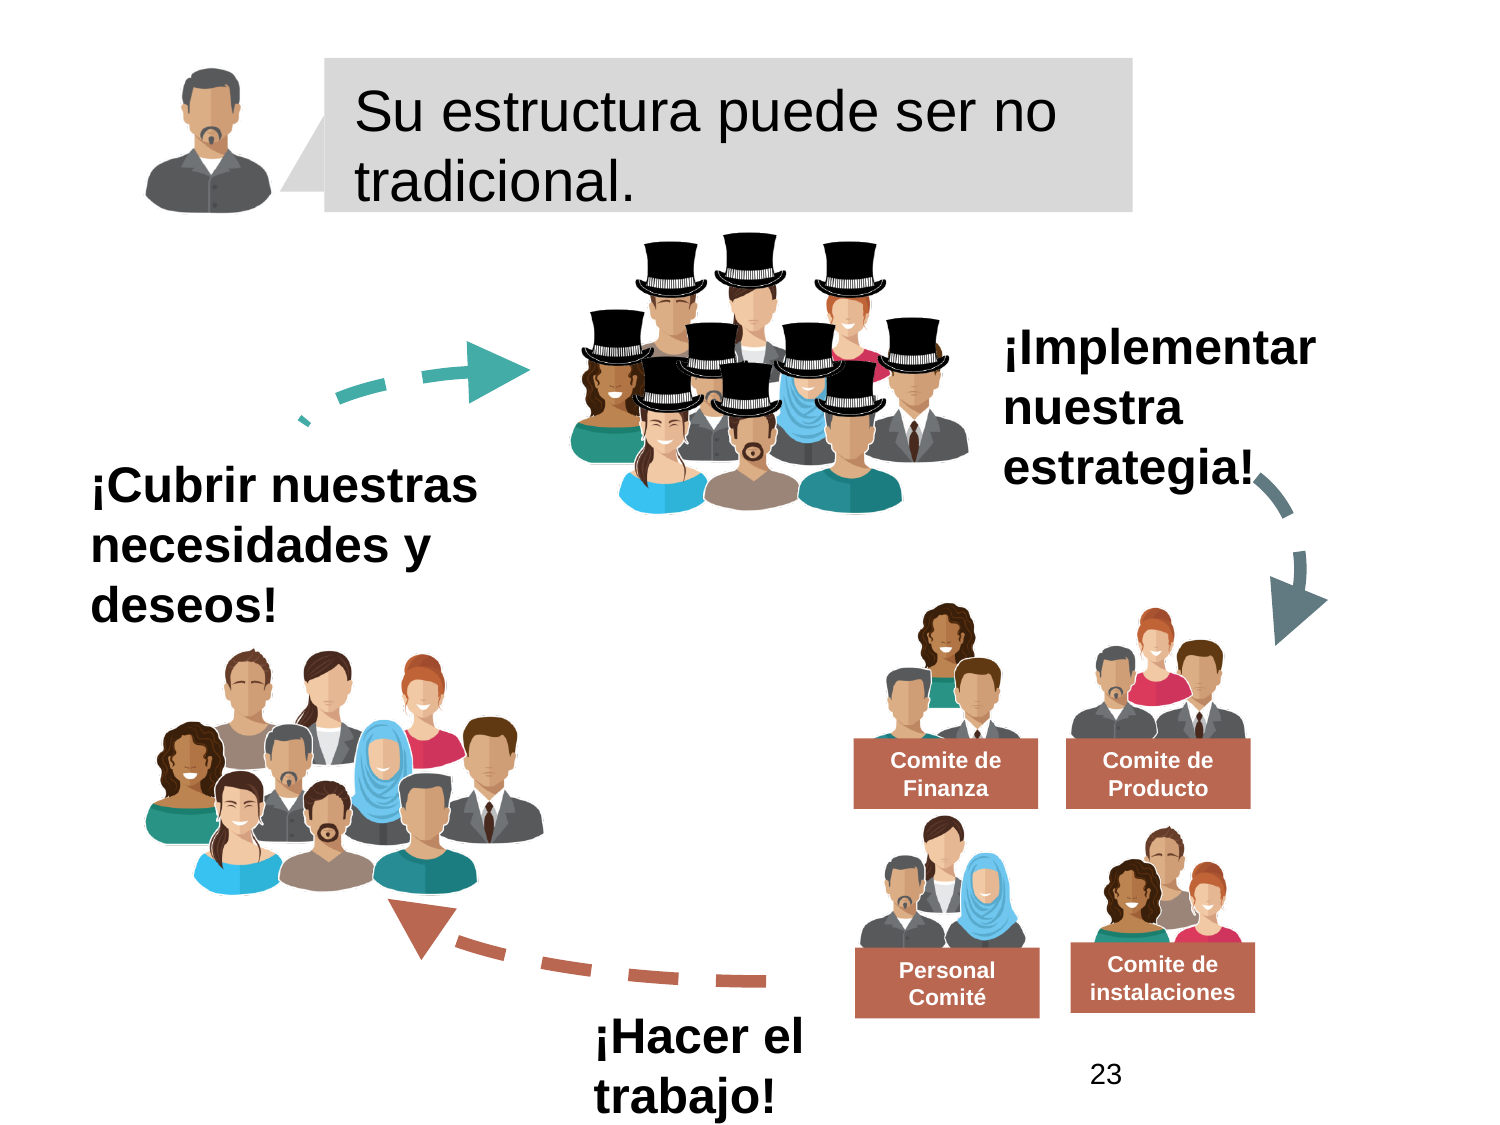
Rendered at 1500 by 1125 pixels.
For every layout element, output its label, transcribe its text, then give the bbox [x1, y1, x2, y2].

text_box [129, 638, 551, 902]
text_box [391, 881, 767, 982]
text_box ¡Cubrir nuestras necesidades y deseos! [75, 444, 599, 582]
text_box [296, 57, 1133, 213]
picture [137, 51, 293, 224]
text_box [853, 594, 1263, 1019]
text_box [554, 224, 976, 521]
text_box ¡Hacer el trabajo! [578, 996, 834, 1103]
text_box [302, 359, 531, 434]
slide_number ‹#› [1074, 1042, 1425, 1103]
text_box ¡Implementar nuestra estrategia! [987, 307, 1359, 444]
text_box [1178, 477, 1301, 646]
